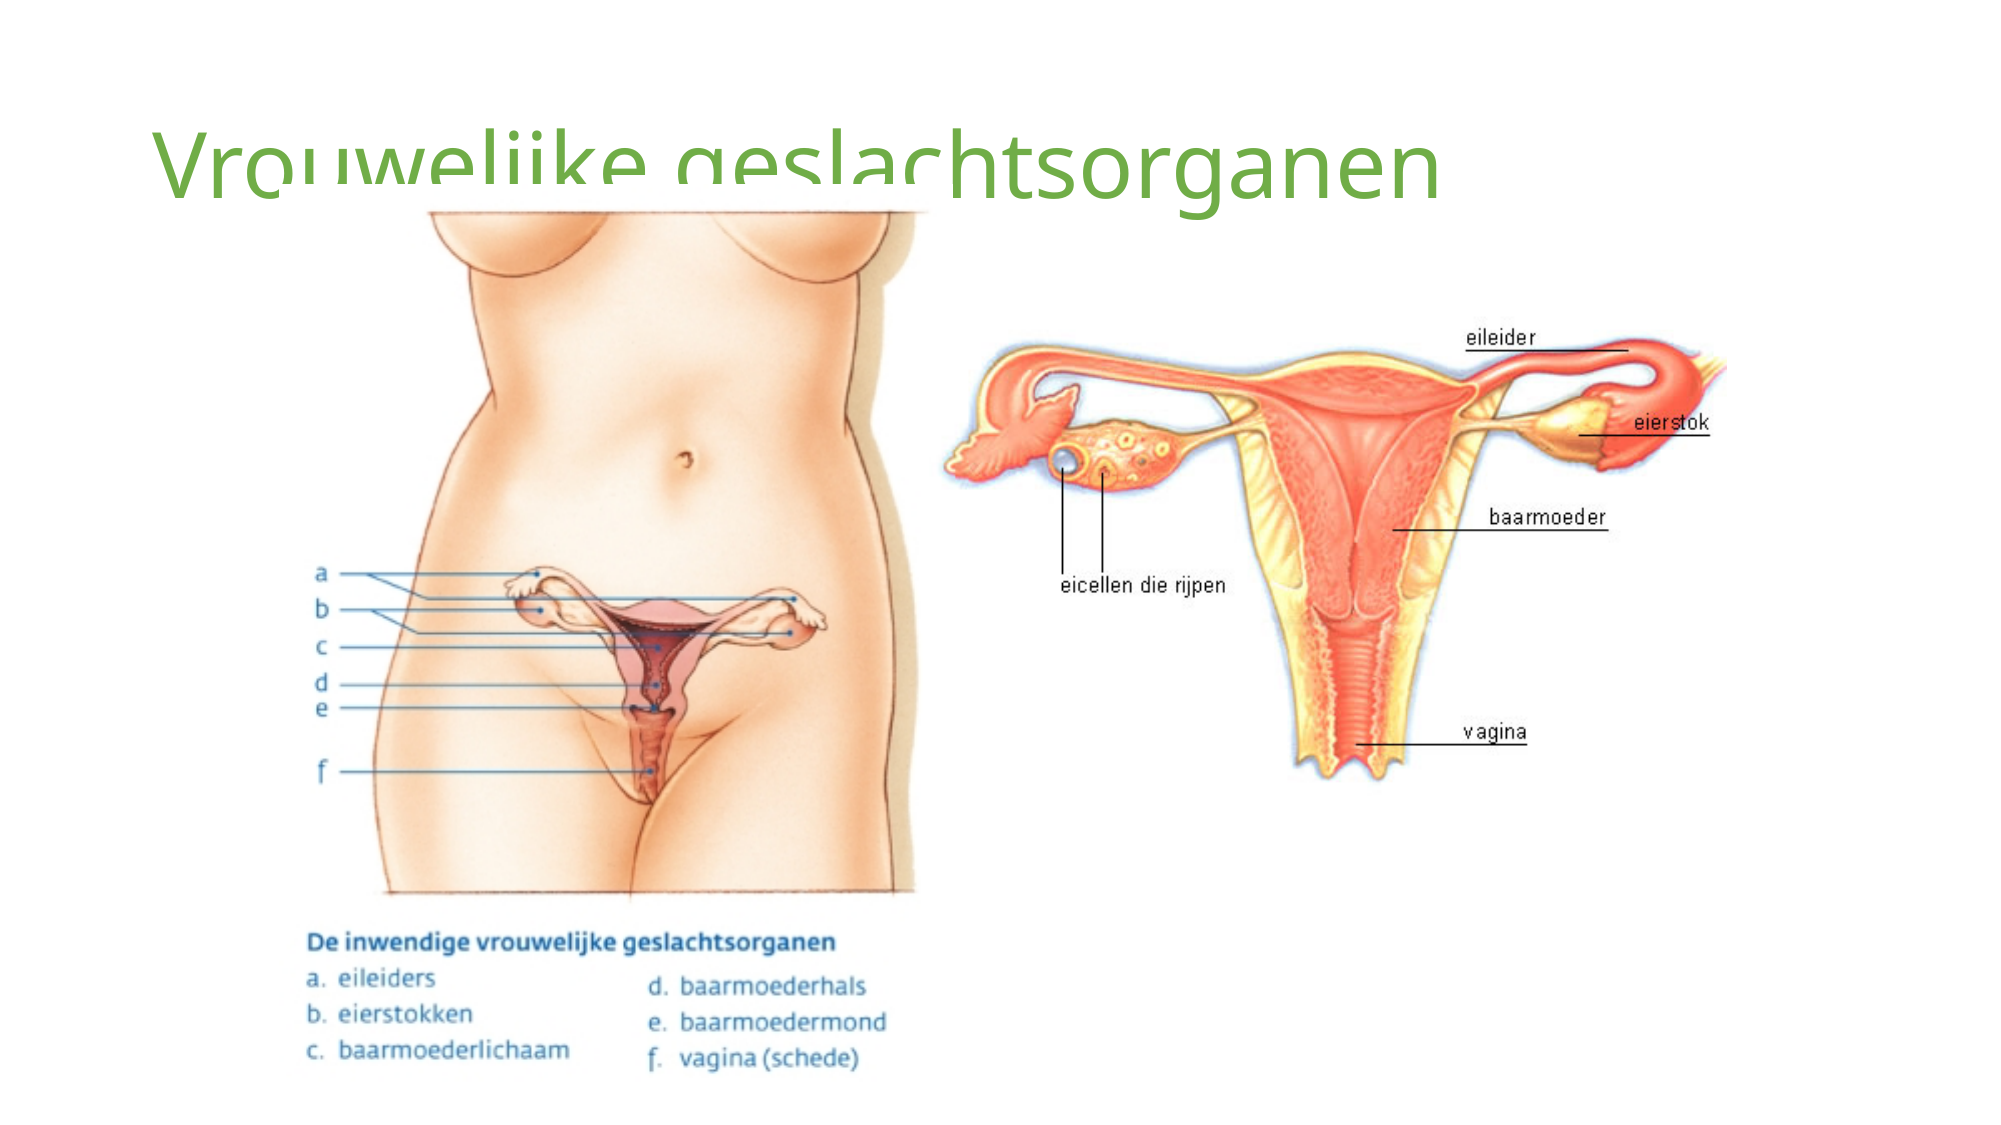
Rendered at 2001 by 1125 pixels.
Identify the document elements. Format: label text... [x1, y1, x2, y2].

picture [279, 184, 1727, 1100]
title Vrouwelijke geslachtsorganen [137, 59, 1863, 278]
